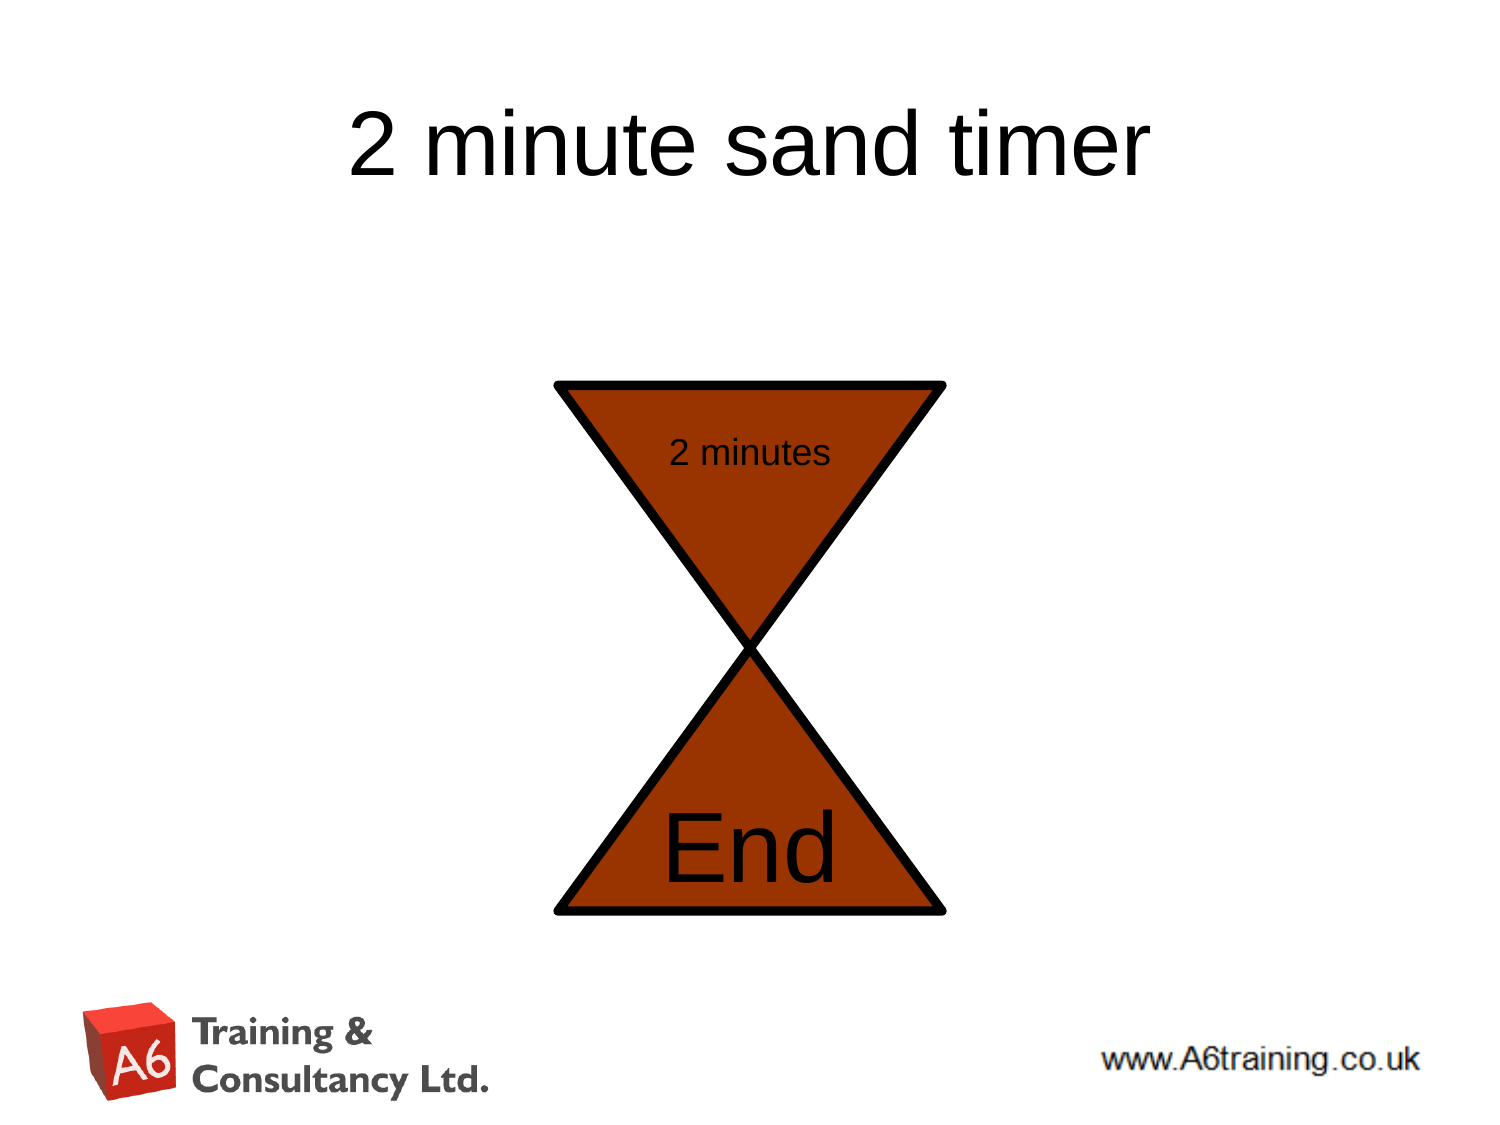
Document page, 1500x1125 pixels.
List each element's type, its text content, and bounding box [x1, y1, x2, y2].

picture [1080, 1023, 1436, 1104]
text_box [556, 383, 944, 775]
text_box 2 minutes [653, 420, 846, 481]
title 2 minute sand timer [74, 44, 1426, 233]
text_box [556, 786, 944, 914]
text_box End [646, 775, 854, 910]
picture [70, 978, 502, 1125]
